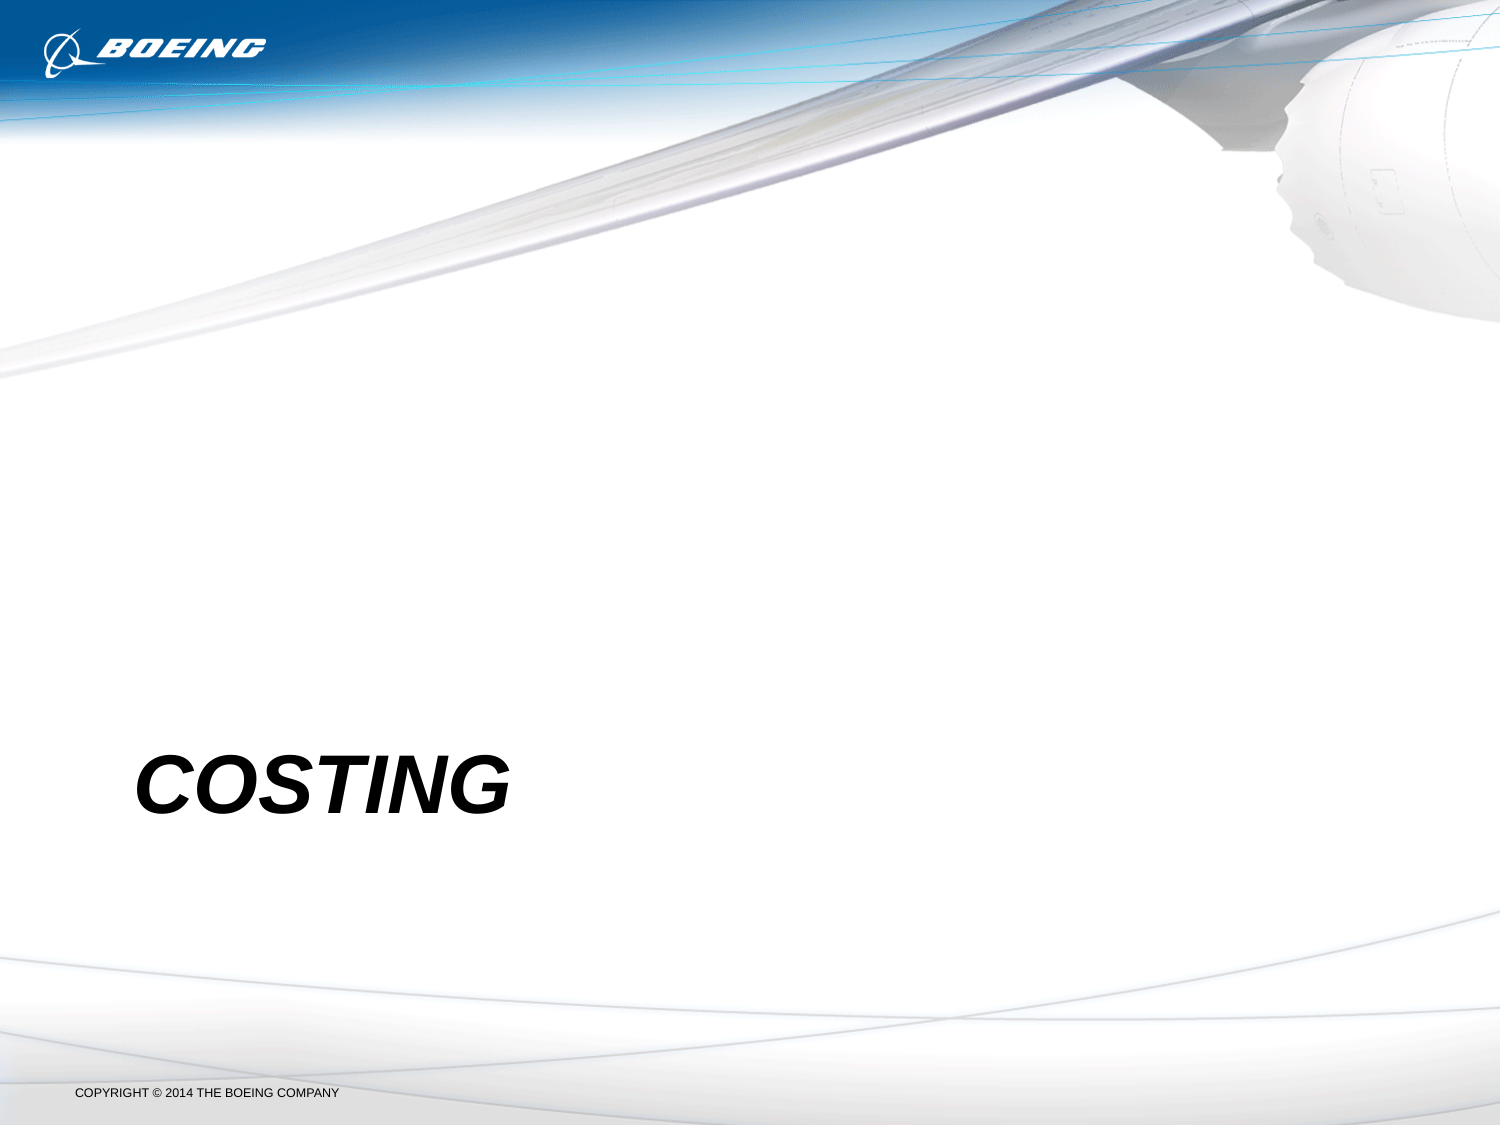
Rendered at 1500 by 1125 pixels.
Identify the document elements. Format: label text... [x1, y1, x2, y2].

picture [0, 0, 1500, 1125]
title costing [118, 722, 1394, 947]
